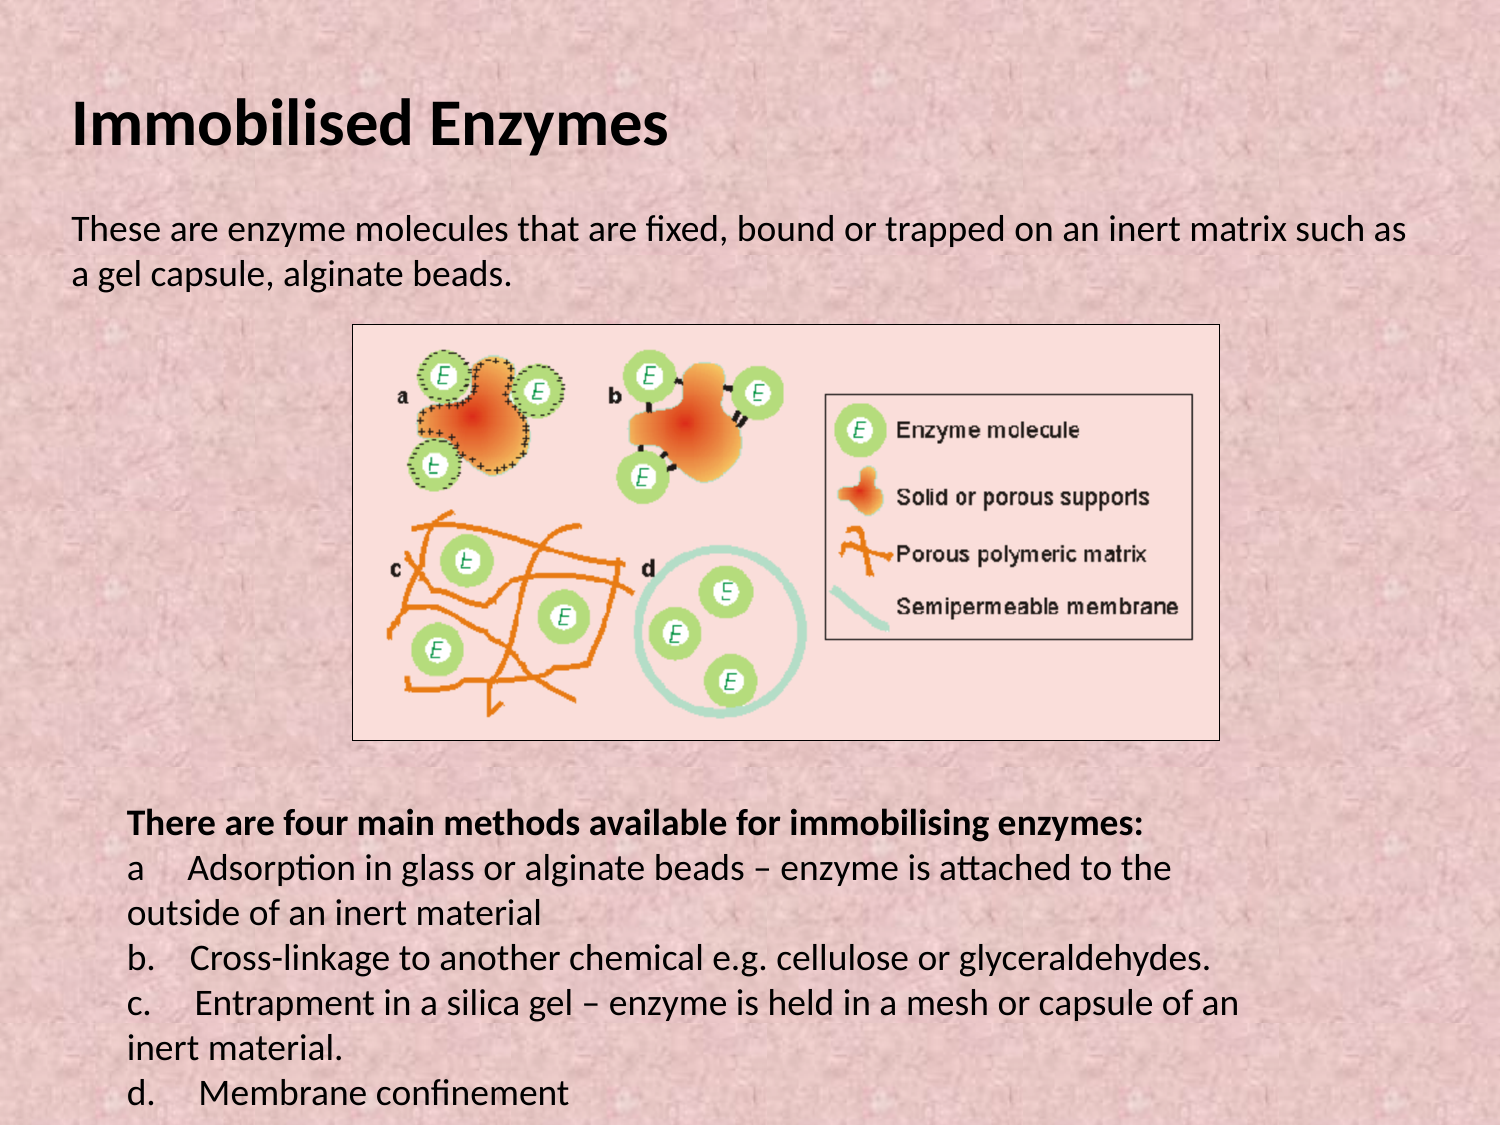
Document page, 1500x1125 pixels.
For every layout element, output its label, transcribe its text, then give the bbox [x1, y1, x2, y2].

picture [352, 324, 1221, 741]
text_box There are four main methods available for immobilising enzymes: a Adsorption in glass or alginate beads – enzyme is attached to the outside of an inert material b. Cross-linkage to another chemical e.g. cellulose or glyceraldehydes. c. Entrapment in a silica gel – enzyme is held in a mesh or capsule of an inert material. d. Membrane confinement [112, 790, 1281, 1121]
text_box Immobilised Enzymes These are enzyme molecules that are fixed, bound or trapped on an inert matrix such as a gel capsule, alginate beads. [56, 71, 1435, 392]
